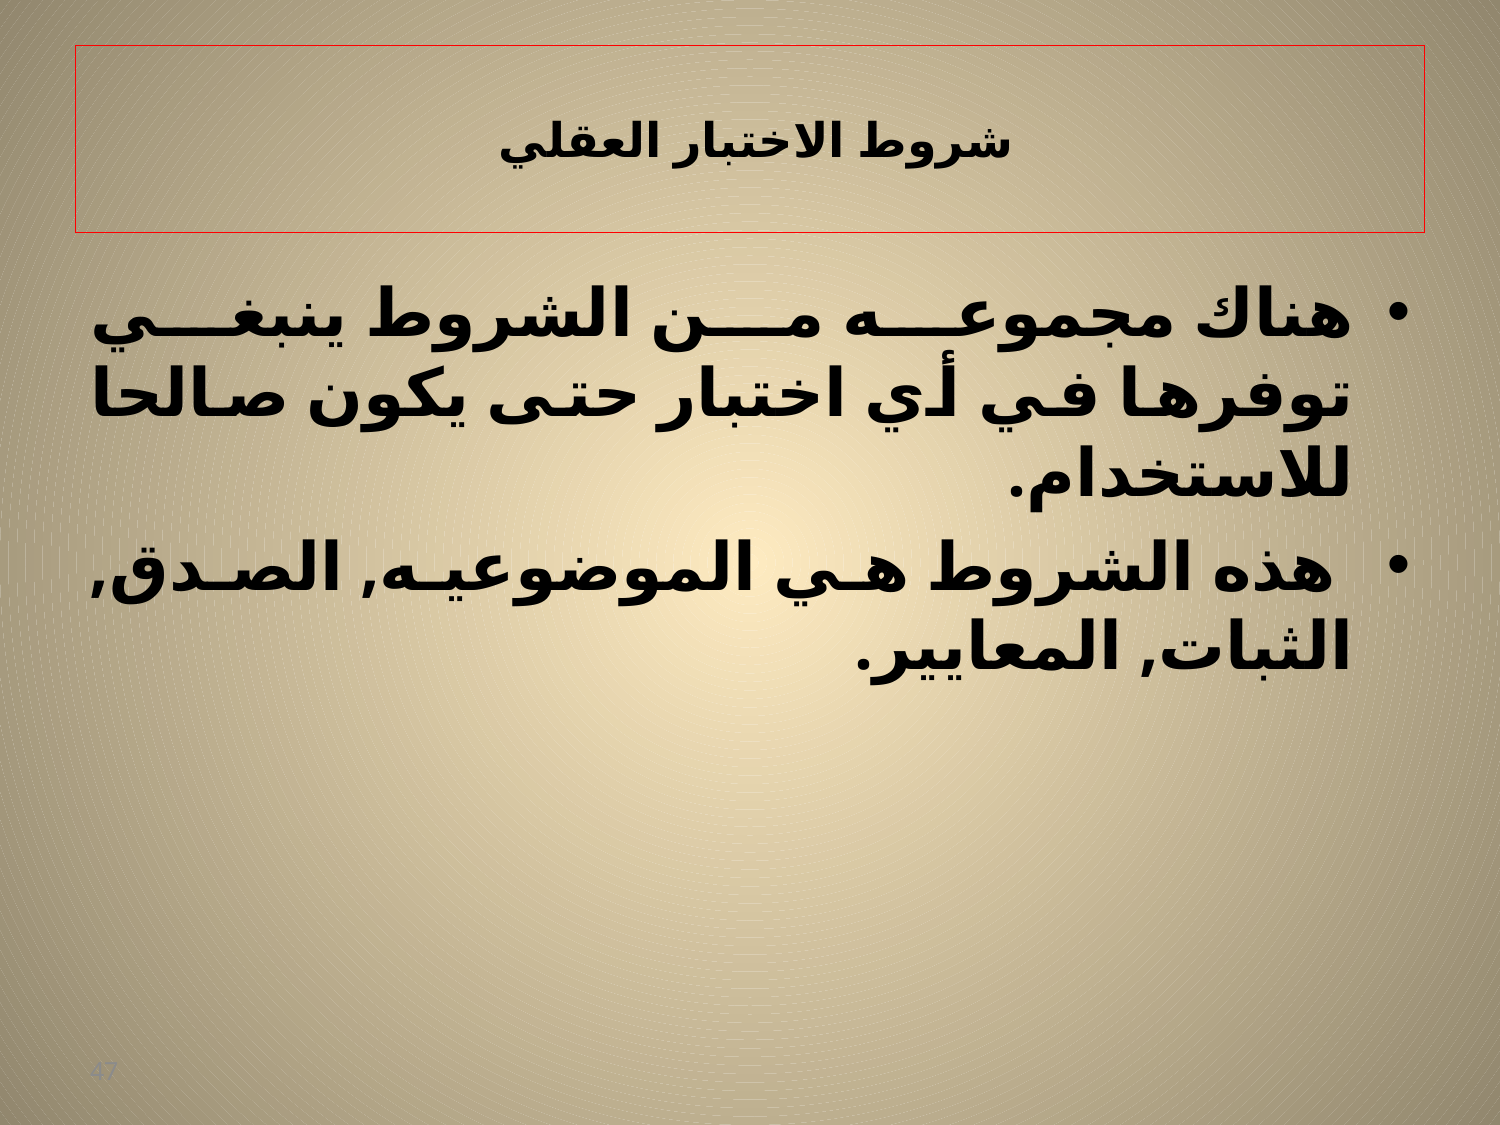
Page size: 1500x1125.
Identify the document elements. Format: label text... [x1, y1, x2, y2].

title شروط الاختبار العقلي [75, 45, 1425, 233]
slide_number 47 [75, 1042, 425, 1103]
list هناك مجموعه من الشروط ينبغي توفرها في أي اختبار حتى يكون صالحا للاستخدام. هذه الشروط هي الموضوعيه, الصدق, الثبات, المعايير. [75, 262, 1425, 1005]
